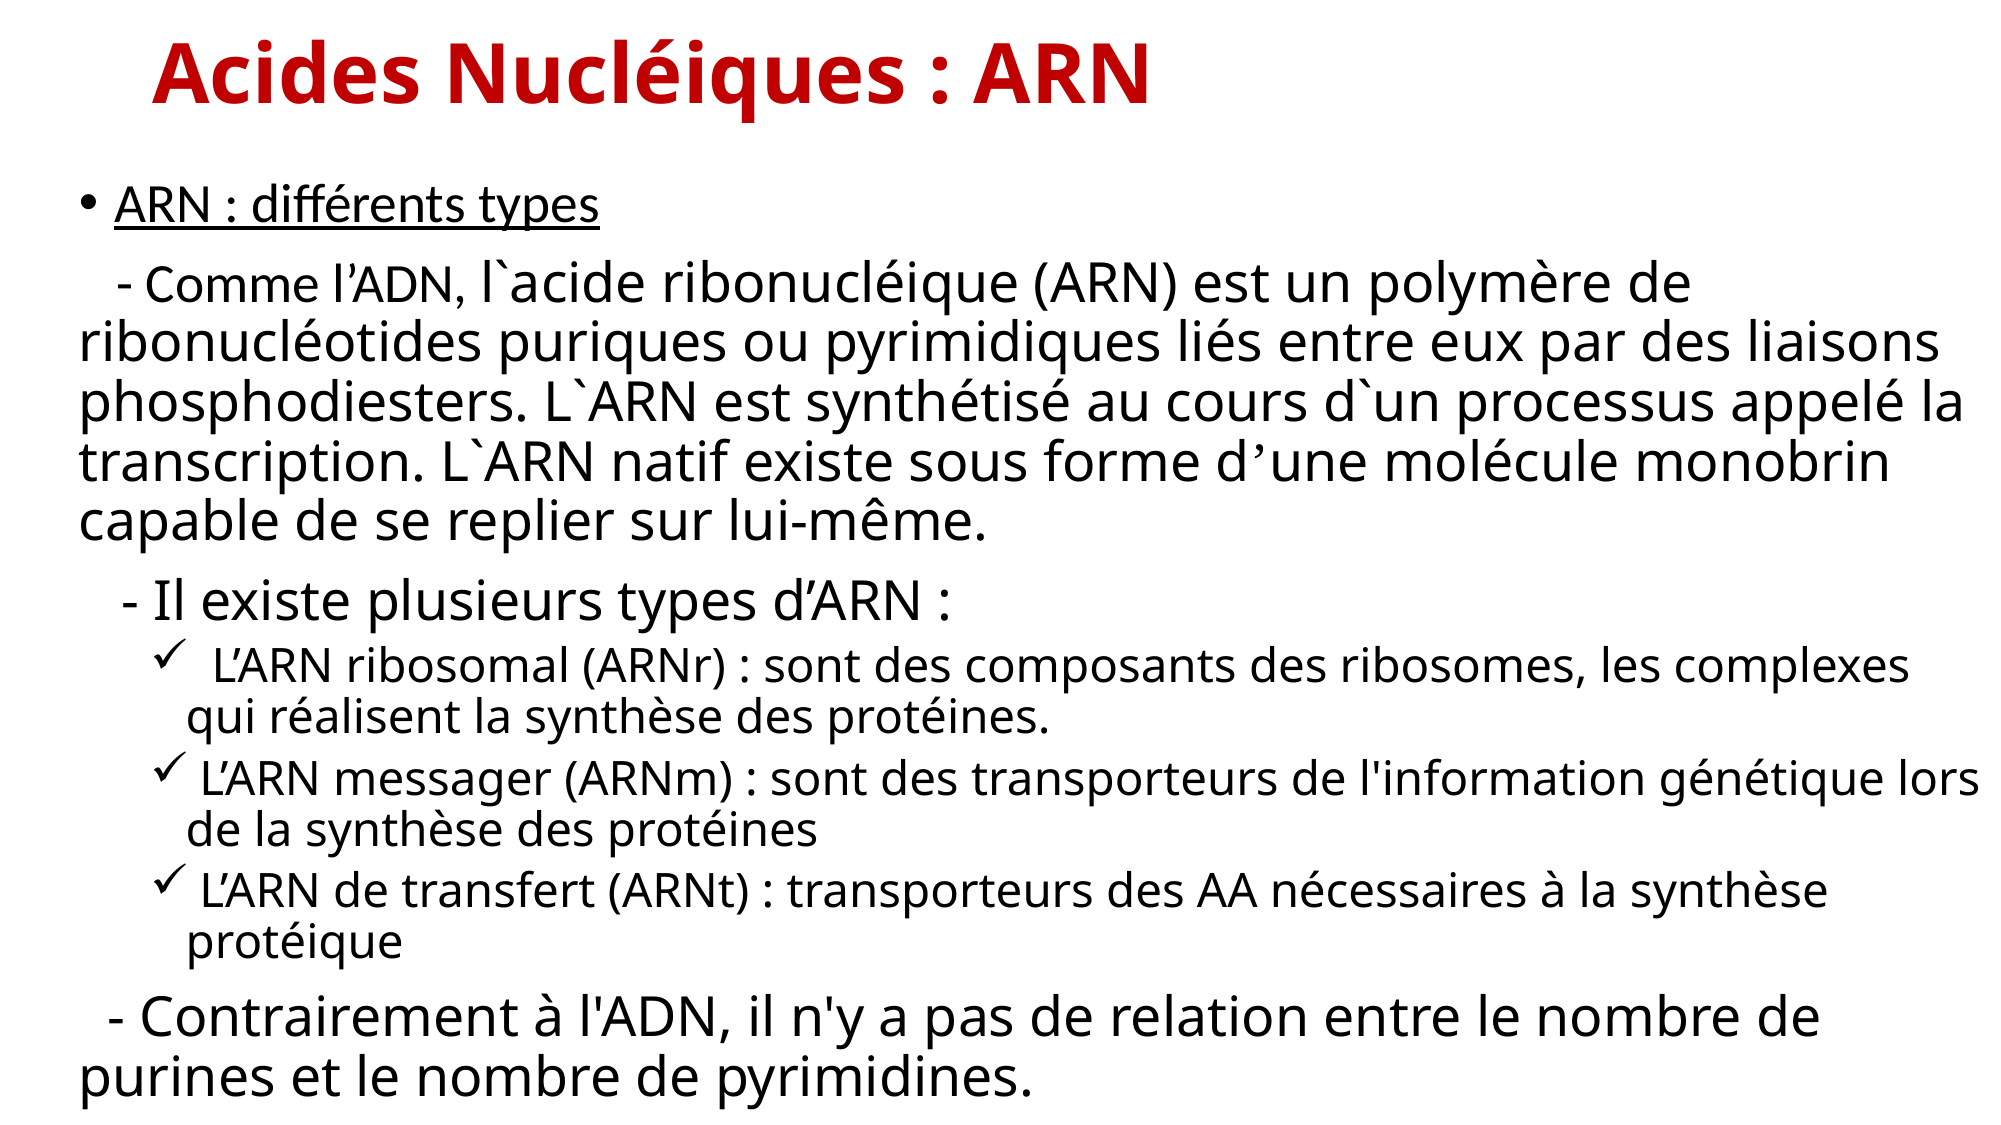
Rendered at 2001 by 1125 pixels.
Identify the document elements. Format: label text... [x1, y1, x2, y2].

list ARN : différents types - Comme l’ADN, l`acide ribonucléique (ARN) est un polymère de ribonucléotides puriques ou pyrimidiques liés entre eux par des liaisons phosphodiesters. L`ARN est synthétisé au cours d`un processus appelé la transcription. L`ARN natif existe sous forme d’une molécule monobrin capable de se replier sur lui-même. - Il existe plusieurs types d’ARN : L’ARN ribosomal (ARNr) : sont des composants des ribosomes, les complexes qui réalisent la synthèse des protéines. L’ARN messager (ARNm) : sont des transporteurs de l'information génétique lors de la synthèse des protéines L’ARN de transfert (ARNt) : transporteurs des AA nécessaires à la synthèse protéique - Contrairement à l'ADN, il n'y a pas de relation entre le nombre de purines et le nombre de pyrimidines. [63, 167, 2000, 1125]
text_box Acides Nucléiques : ARN [137, 95, 1863, 148]
